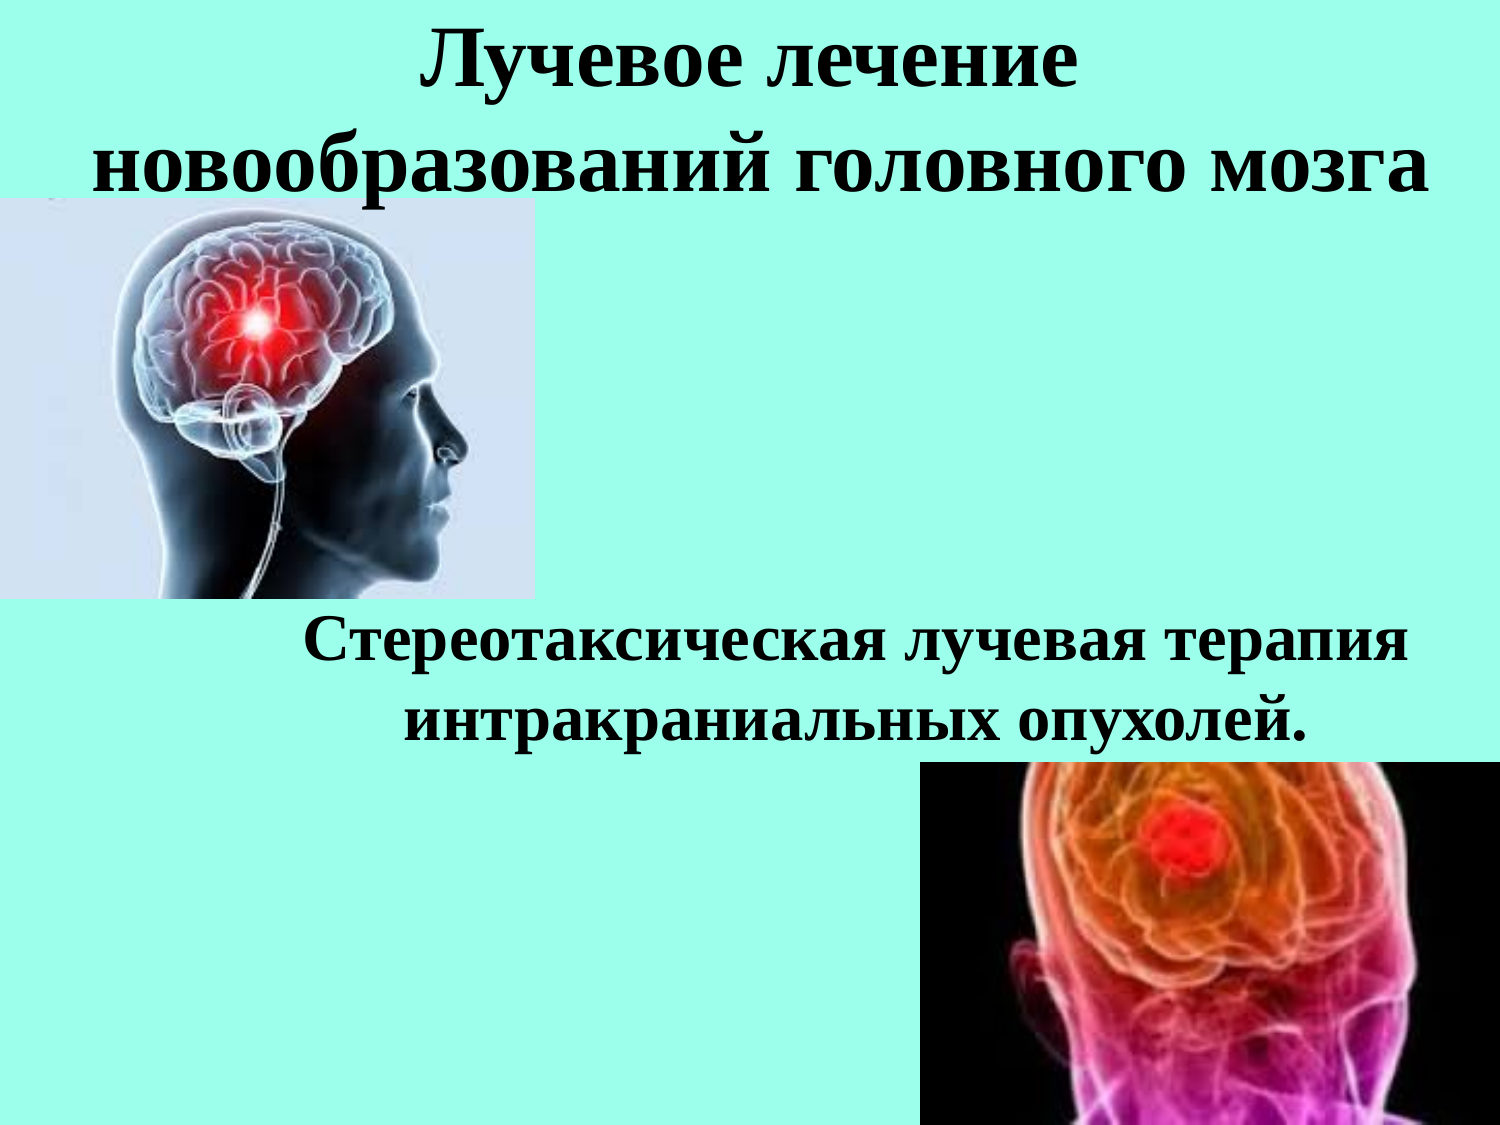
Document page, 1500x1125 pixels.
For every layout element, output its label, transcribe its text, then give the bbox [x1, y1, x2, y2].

text_box Стереотаксическая лучевая терапия интракраниальных опухолей. [263, 625, 1450, 762]
picture [0, 198, 535, 600]
picture [919, 762, 1500, 1125]
text_box Лучевое лечение новообразований головного мозга [0, 44, 1500, 164]
